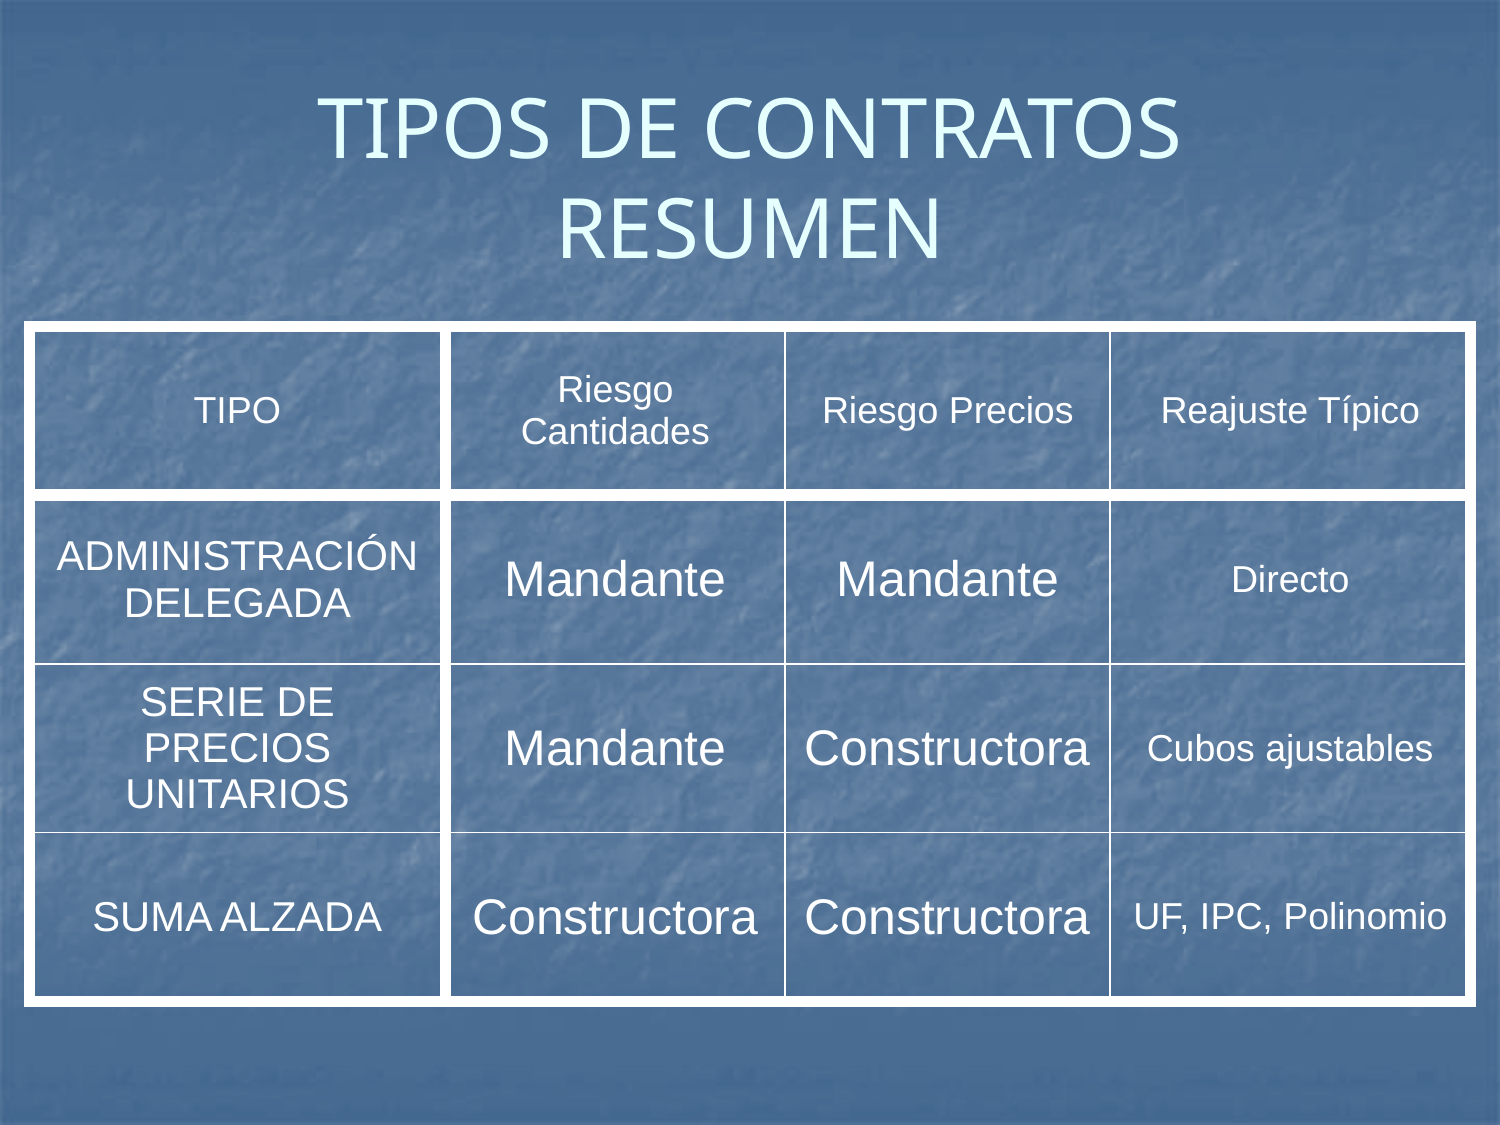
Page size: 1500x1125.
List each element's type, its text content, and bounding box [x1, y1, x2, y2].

table_cell Constructora [786, 665, 1109, 832]
table_cell Directo [1111, 501, 1465, 663]
table_cell SUMA ALZADA [35, 833, 440, 996]
table_cell Mandante [786, 501, 1109, 663]
table_cell Constructora [451, 833, 784, 996]
table_header Riesgo Cantidades [451, 332, 784, 489]
table_cell Constructora [786, 833, 1109, 996]
table_cell ADMINISTRACIÓN DELEGADA [35, 501, 440, 663]
table_cell UF, IPC, Polinomio [1111, 833, 1465, 996]
table_cell Mandante [451, 501, 784, 663]
table_cell Mandante [451, 665, 784, 832]
table_header TIPO [35, 332, 440, 489]
table_header Riesgo Precios [786, 332, 1109, 489]
table_cell Cubos ajustables [1111, 665, 1465, 832]
table_cell SERIE DE PRECIOS UNITARIOS [35, 665, 440, 832]
title TIPOS DE CONTRATOS RESUMEN [74, 62, 1426, 288]
table_header Reajuste Típico [1111, 332, 1465, 489]
